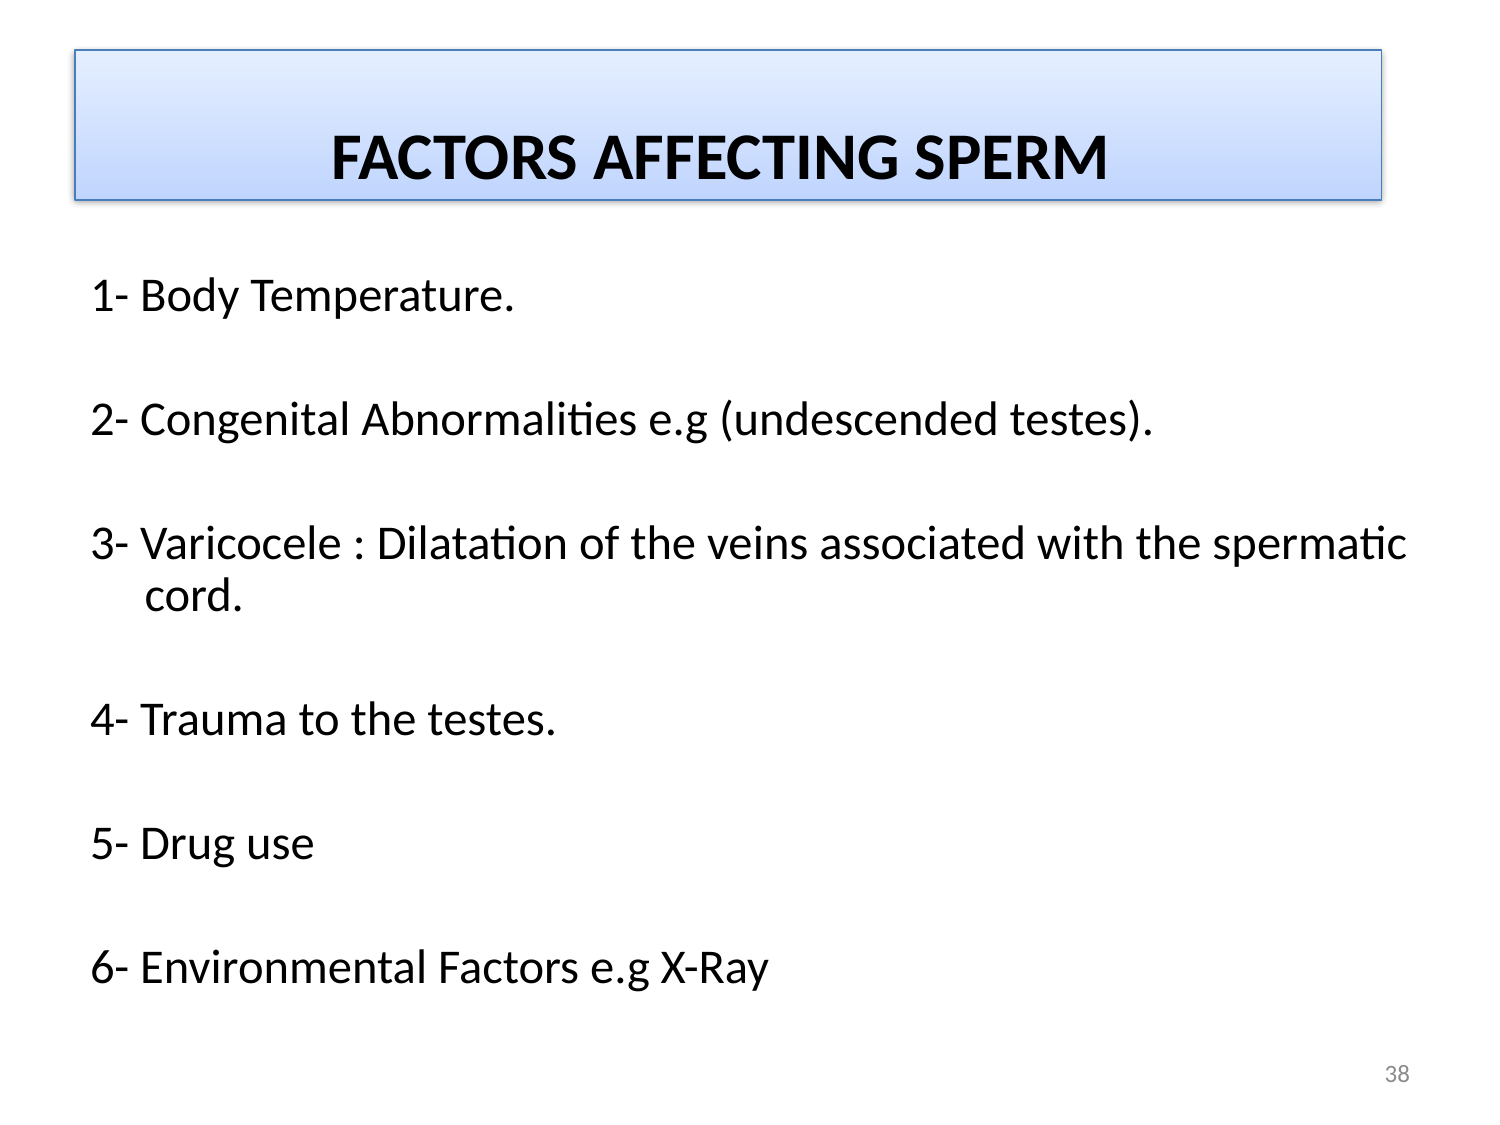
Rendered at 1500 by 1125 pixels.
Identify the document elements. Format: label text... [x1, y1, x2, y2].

list 1- Body Temperature. 2- Congenital Abnormalities e.g (undescended testes). 3- Varicocele : Dilatation of the veins associated with the spermatic cord. 4- Trauma to the testes. 5- Drug use 6- Environmental Factors e.g X-Ray [75, 262, 1425, 1005]
title FACTORS AFFECTING SPERM [74, 49, 1382, 201]
slide_number 38 [1074, 1042, 1425, 1103]
